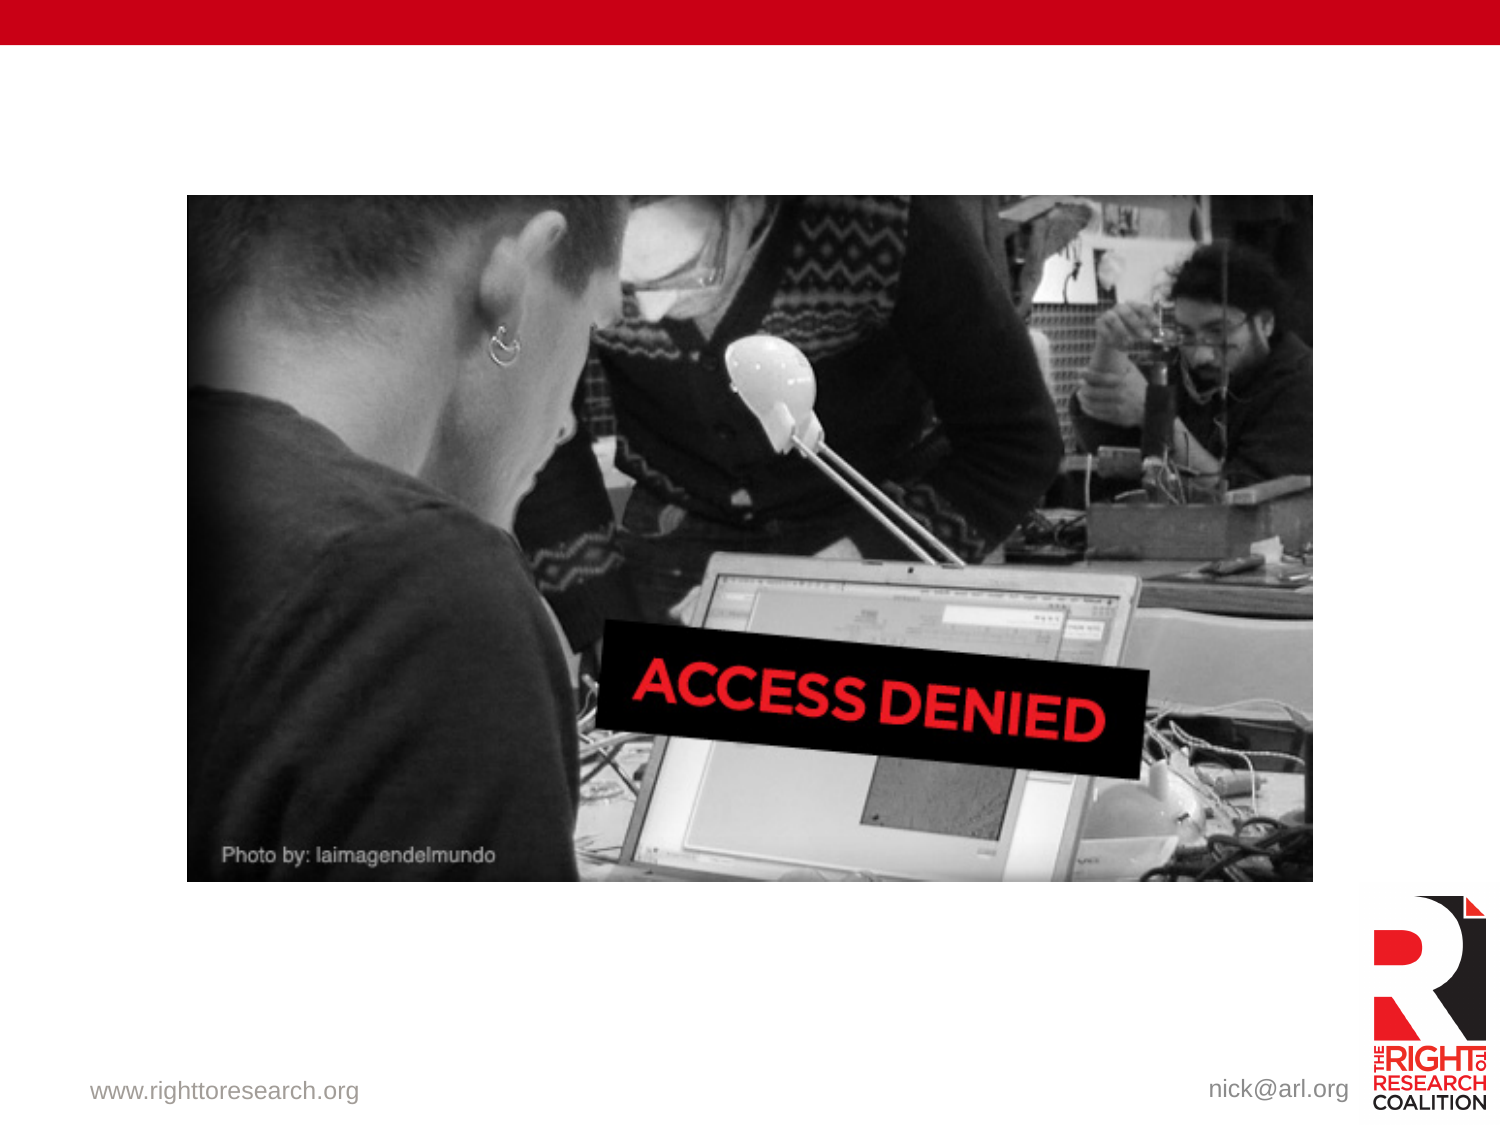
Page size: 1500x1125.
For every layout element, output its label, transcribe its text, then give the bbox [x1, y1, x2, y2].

picture [1359, 882, 1500, 1125]
picture [187, 195, 1313, 882]
footer www.righttoresearch.org [75, 1051, 550, 1112]
